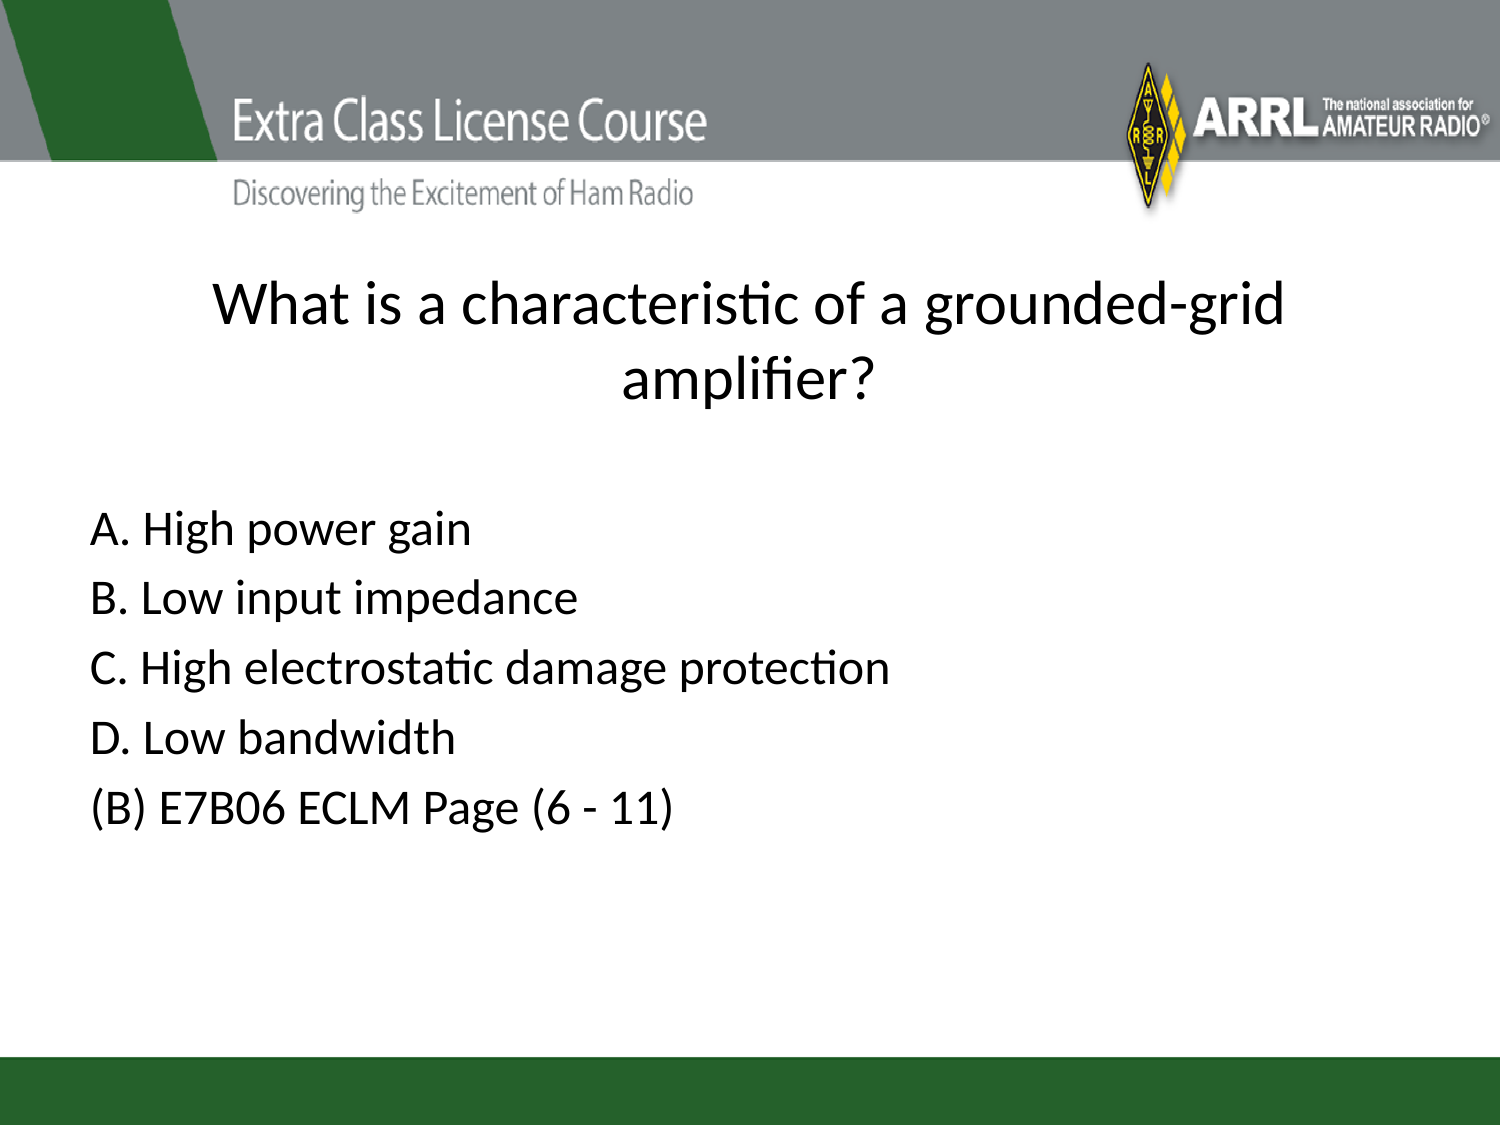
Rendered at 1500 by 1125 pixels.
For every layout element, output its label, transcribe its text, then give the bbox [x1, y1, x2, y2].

title What is a characteristic of a grounded-grid amplifier? [75, 254, 1425, 435]
list A. High power gain B. Low input impedance C. High electrostatic damage protection D. Low bandwidth (B) E7B06 ECLM Page (6 - 11) [75, 487, 1425, 1005]
picture [0, 0, 1500, 1125]
